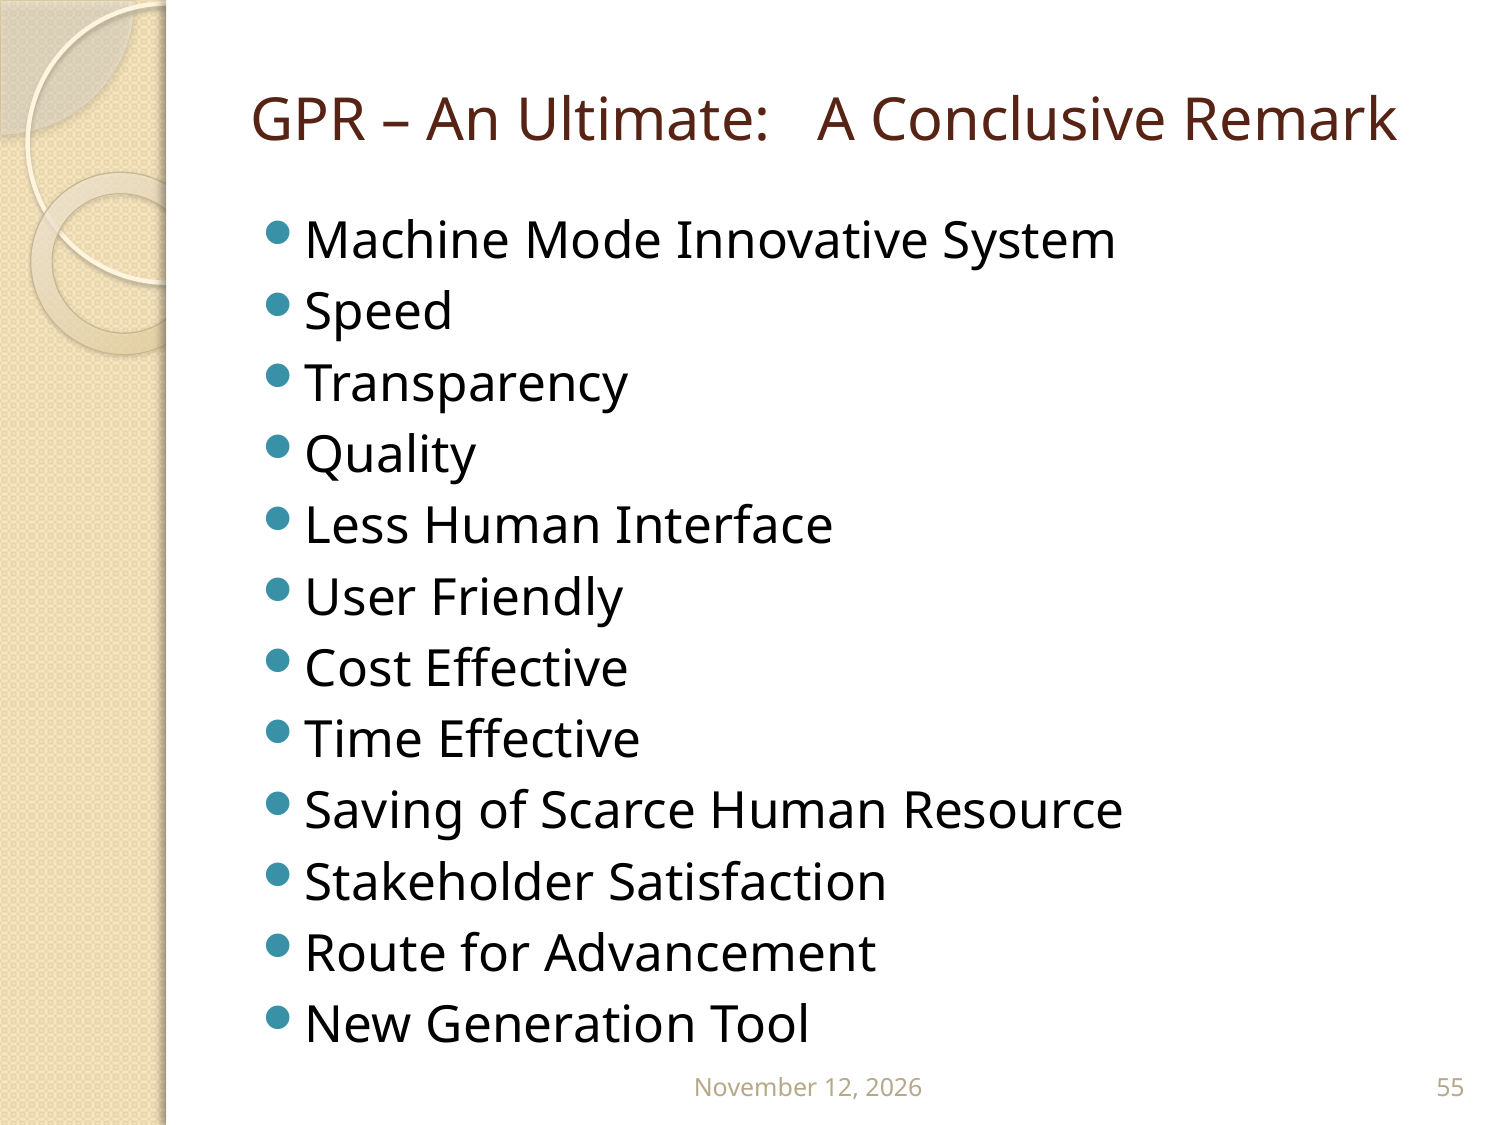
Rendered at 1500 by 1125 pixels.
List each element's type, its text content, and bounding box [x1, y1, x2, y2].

title GPR – An Ultimate: A Conclusive Remark [235, 45, 1466, 188]
slide_number 55 [1413, 1034, 1488, 1113]
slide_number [587, 1034, 938, 1113]
list Machine Mode Innovative System Speed Transparency Quality Less Human Interface User Friendly Cost Effective Time Effective Saving of Scarce Human Resource Stakeholder Satisfaction Route for Advancement New Generation Tool [235, 200, 1466, 1063]
